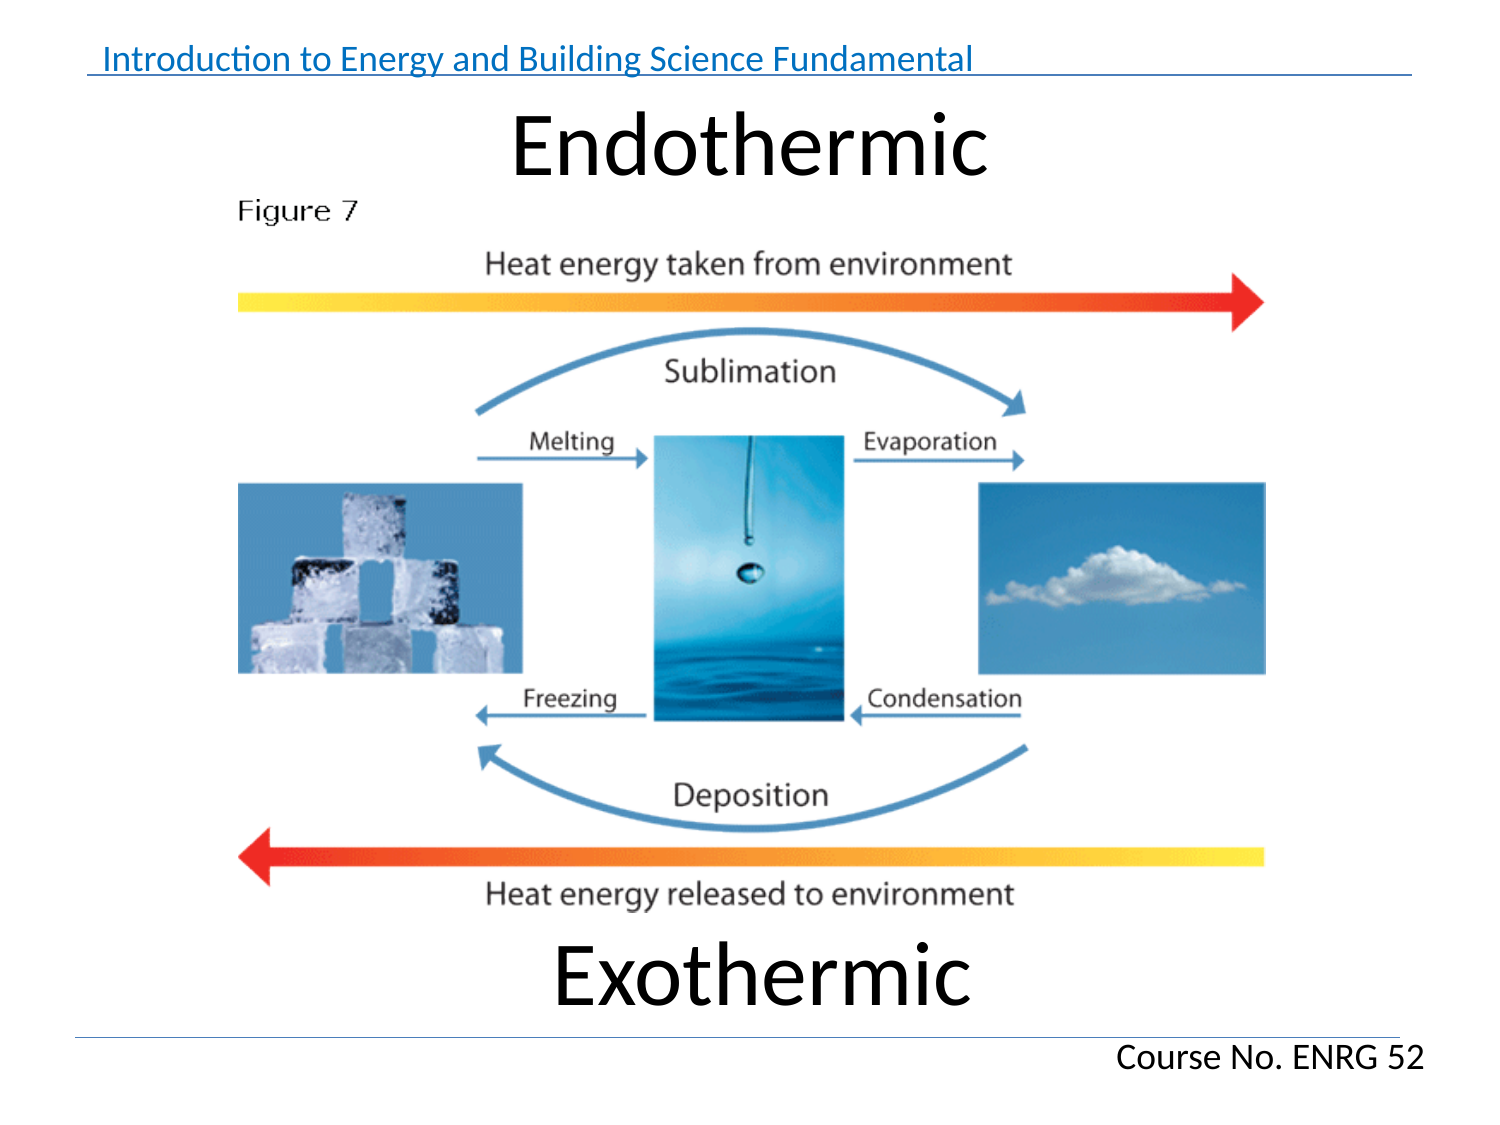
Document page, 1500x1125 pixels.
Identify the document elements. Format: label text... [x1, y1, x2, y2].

text_box Exothermic [87, 875, 1438, 1063]
title Endothermic [75, 45, 1425, 201]
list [78, 199, 1426, 913]
